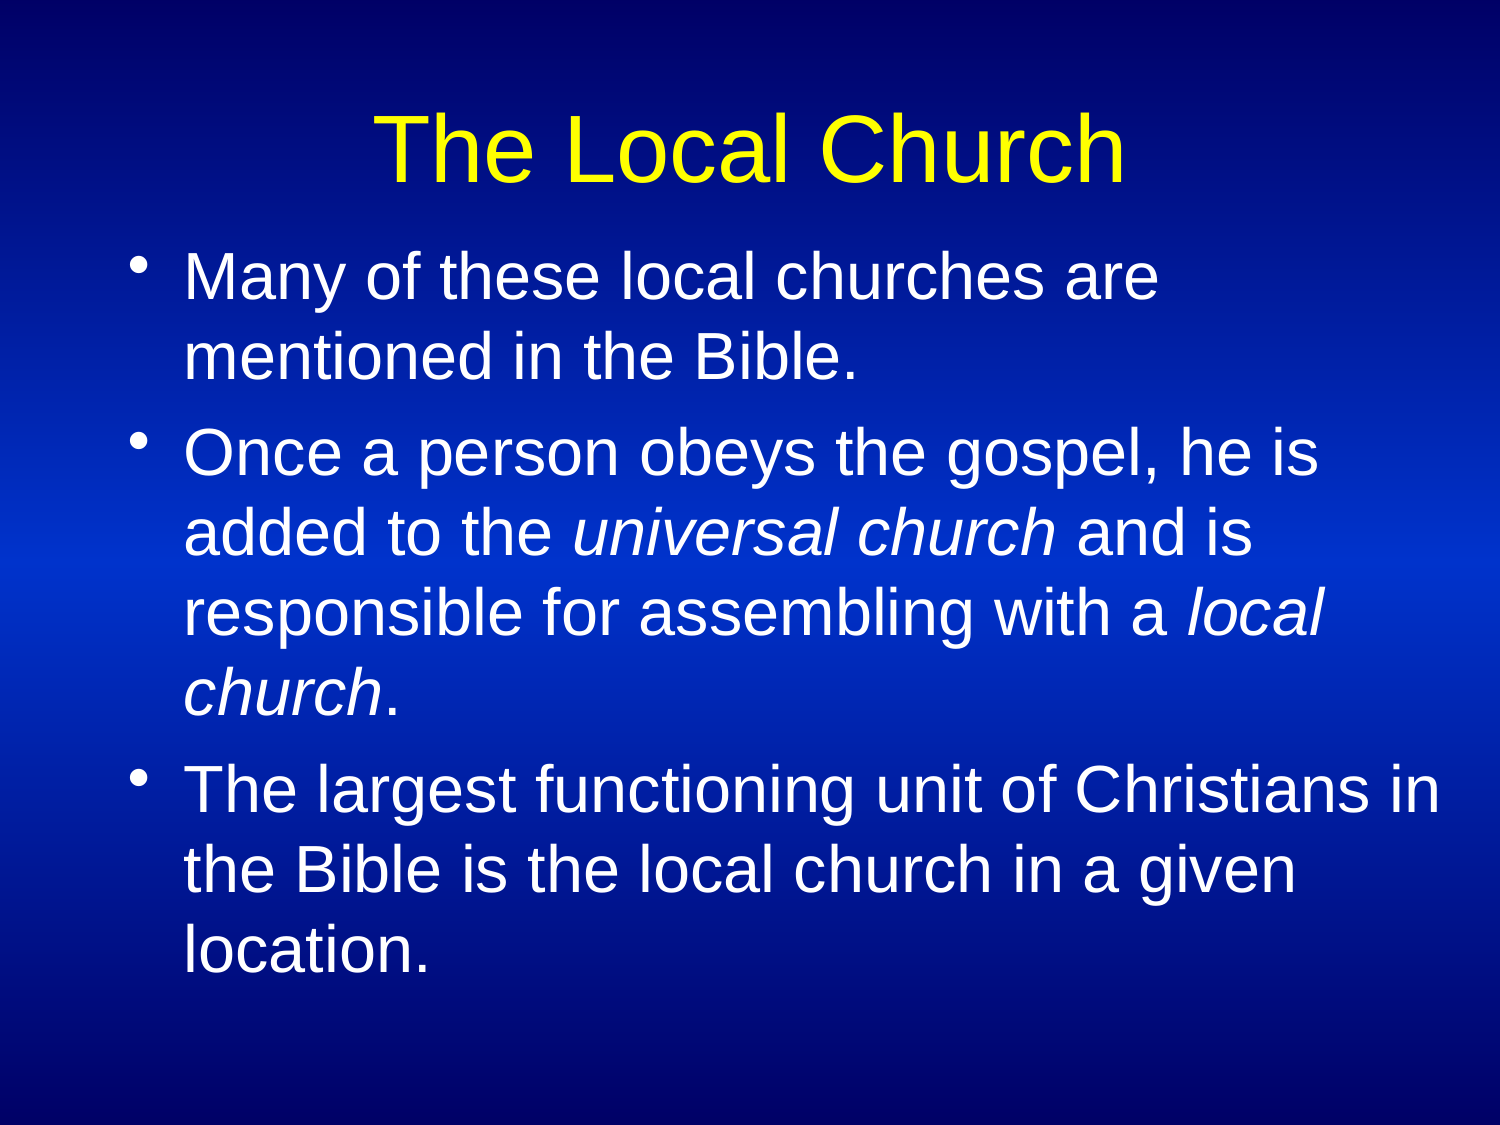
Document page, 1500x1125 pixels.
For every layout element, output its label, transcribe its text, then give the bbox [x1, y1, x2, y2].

title The Local Church [37, 50, 1463, 238]
list Many of these local churches are mentioned in the Bible. Once a person obeys the gospel, he is added to the universal church and is responsible for assembling with a local church. The largest functioning unit of Christians in the Bible is the local church in a given location. [112, 224, 1463, 1125]
